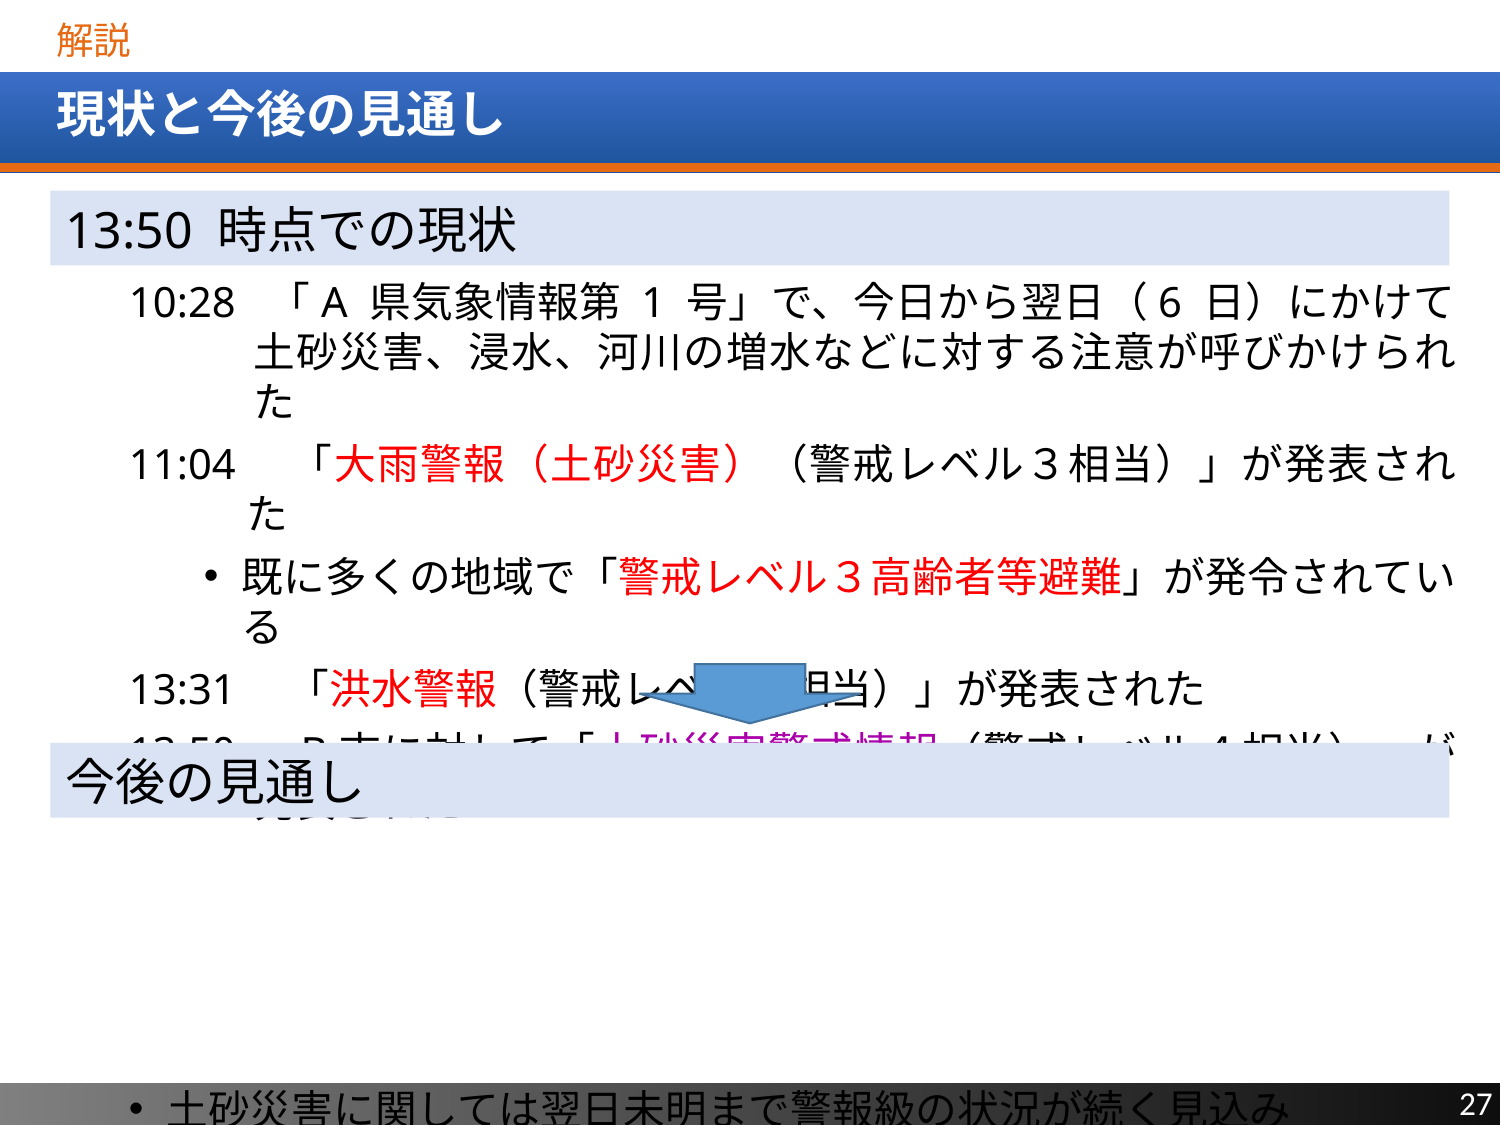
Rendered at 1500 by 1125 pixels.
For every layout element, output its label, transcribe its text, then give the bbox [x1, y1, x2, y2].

slide_number 27 [1170, 1072, 1500, 1125]
text_box 今後の見通し [50, 742, 1450, 818]
text_box [639, 663, 861, 725]
title 現状と今後の見通し [41, 60, 1336, 173]
list 10:28 「A 県気象情報第 1 号」で、今日から翌日（6 日）にかけて土砂災害、浸水、河川の増水などに対する注意が呼びかけられた 11:04 「大雨警報（土砂災害）（警戒レベル３相当）」が発表された 既に多くの地域で「警戒レベル３高齢者等避難」が発令されている 13:31 「洪水警報（警戒レベル３相当）」が発表された 13:50 B市に対して「土砂災害警戒情報（警戒レベル４相当）」が発表された 土砂災害に関しては翌日未明まで警報級の状況が続く見込み 流域雨量指数の予測値から、今後の各河川の水位が上昇傾向にあることがわかる [114, 267, 1471, 1063]
list 解説 [41, 14, 1336, 60]
text_box 13:50 時点での現状 [50, 190, 1450, 266]
